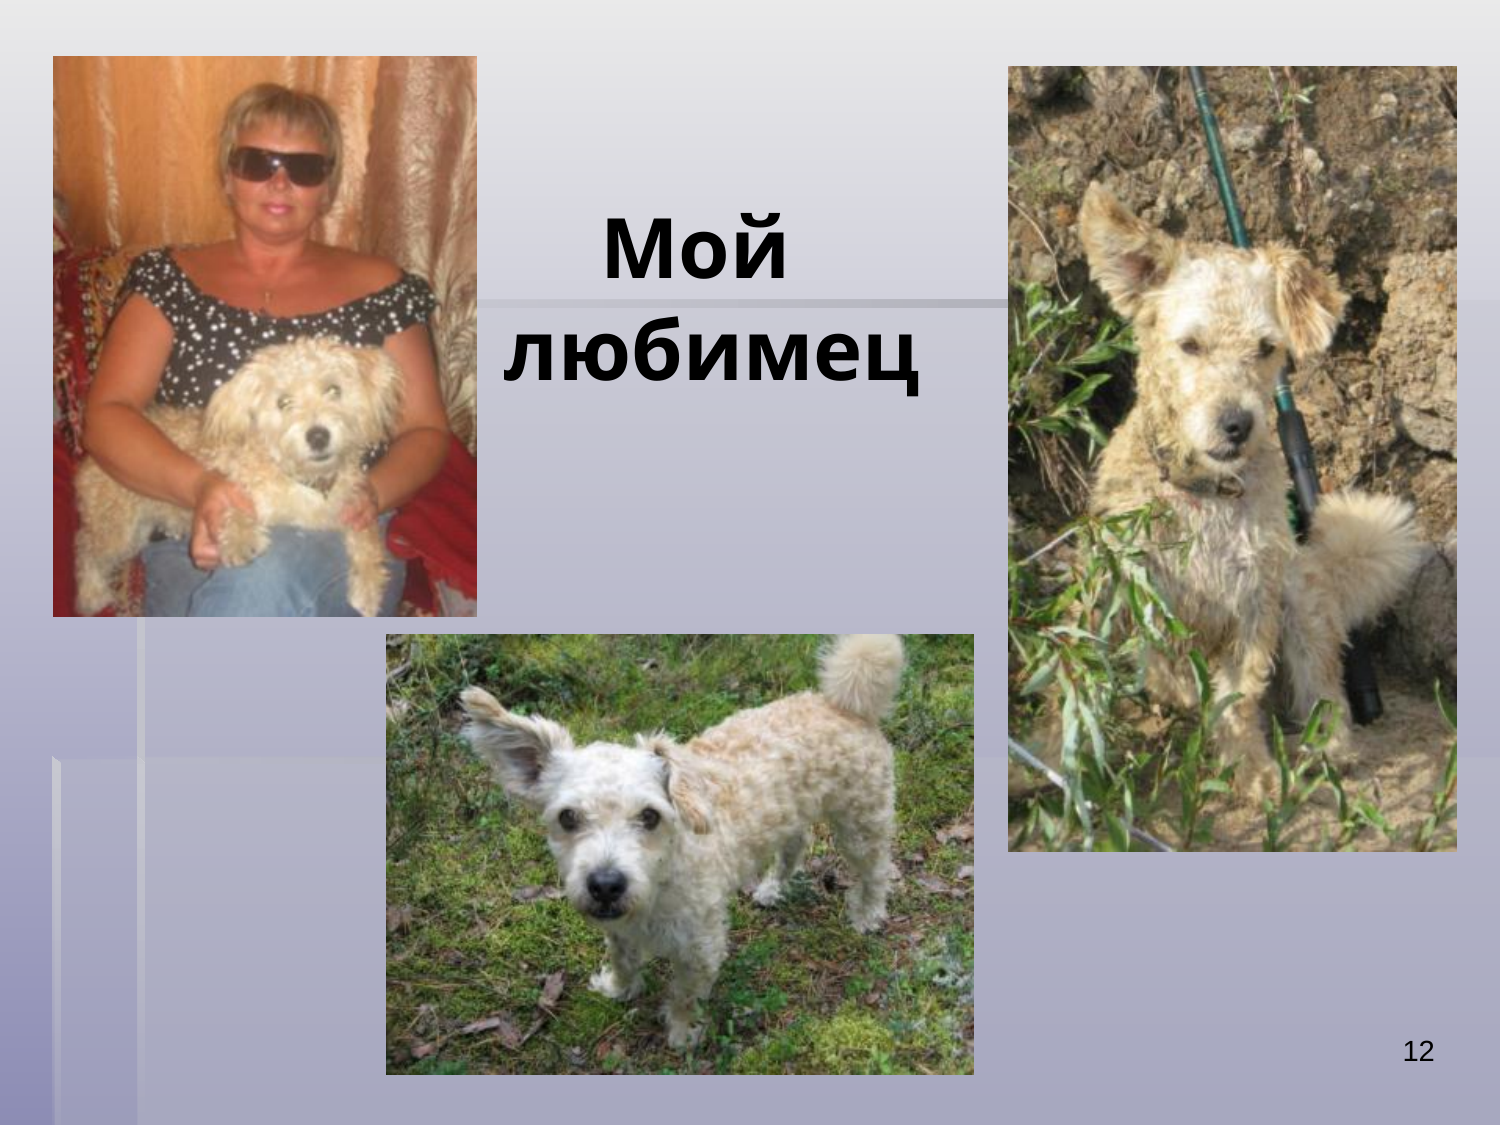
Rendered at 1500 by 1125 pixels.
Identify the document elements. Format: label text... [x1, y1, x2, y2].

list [386, 634, 974, 1075]
picture [1008, 66, 1457, 852]
title Мой любимец [489, 39, 1014, 544]
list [53, 56, 477, 617]
slide_number 12 [1137, 1024, 1451, 1103]
